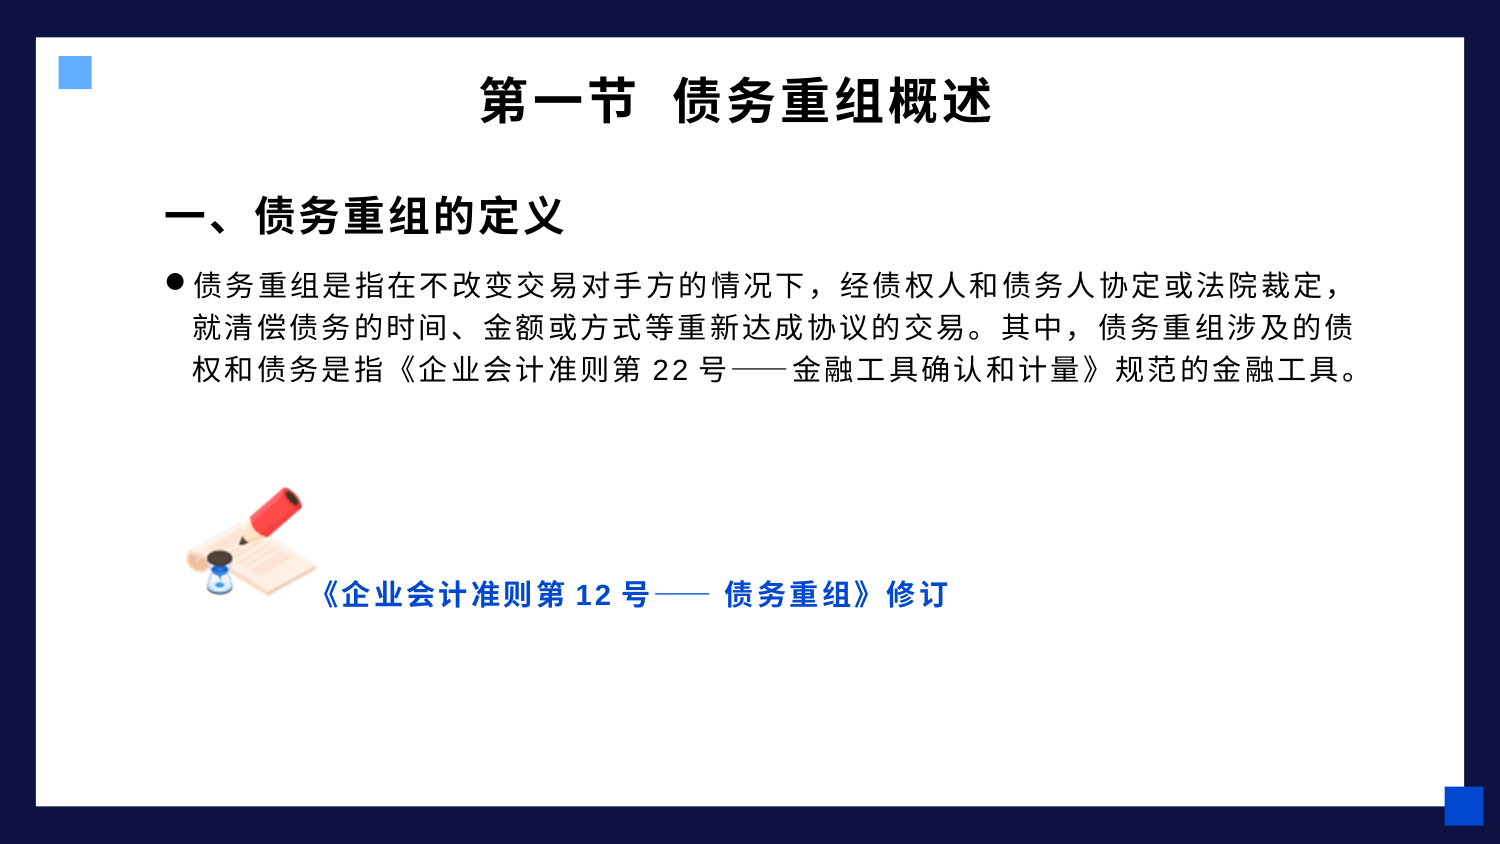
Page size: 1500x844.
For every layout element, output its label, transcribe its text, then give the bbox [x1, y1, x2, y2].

title 第一节 债务重组概述 [141, 48, 1327, 138]
picture [170, 463, 322, 614]
list 一、债务重组的定义 债务重组是指在不改变交易对手方的情况下，经债权人和债务人协定或法院裁定，就清偿债务的时间、金额或方式等重新达成协议的交易。其中，债务重组涉及的债权和债务是指《企业会计准则第22号——金融工具确认和计量》规范的金融工具。 《企业会计准则第12号—— 债务重组》修订 [147, 179, 1376, 604]
